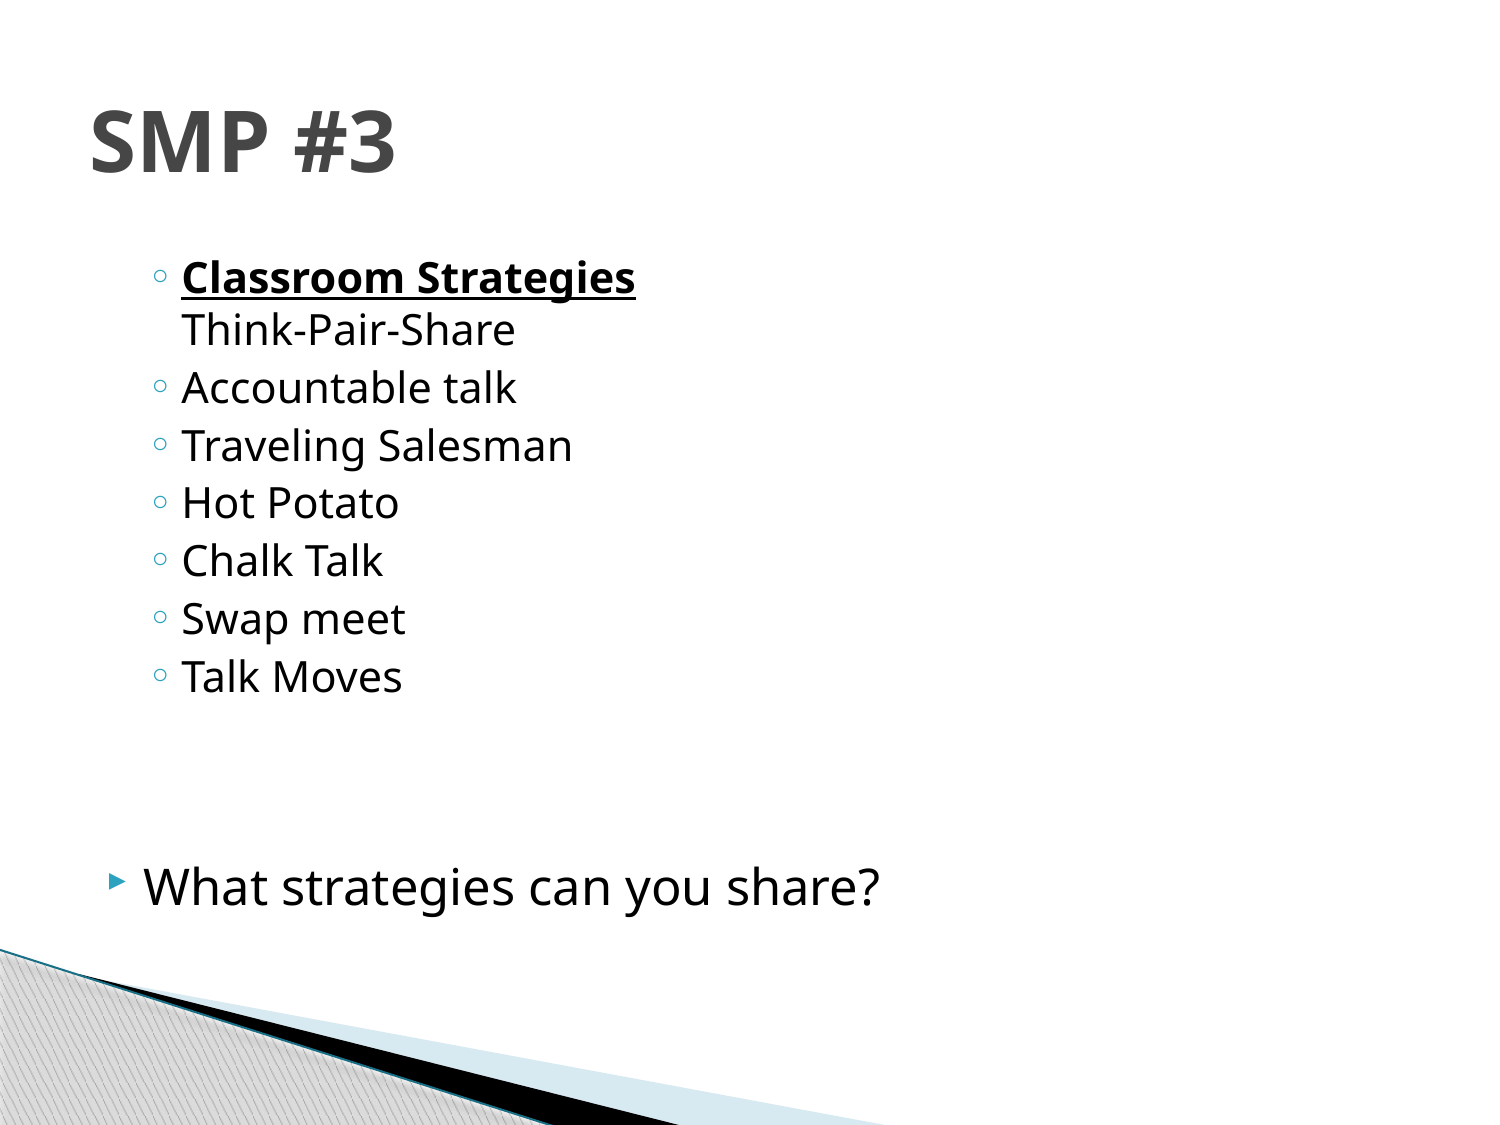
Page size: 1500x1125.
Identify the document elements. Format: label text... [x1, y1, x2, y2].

list Classroom Strategies Think-Pair-Share Accountable talk Traveling Salesman Hot Potato Chalk Talk Swap meet Talk Moves What strategies can you share? [75, 243, 1425, 986]
title SMP #3 [75, 45, 1425, 233]
